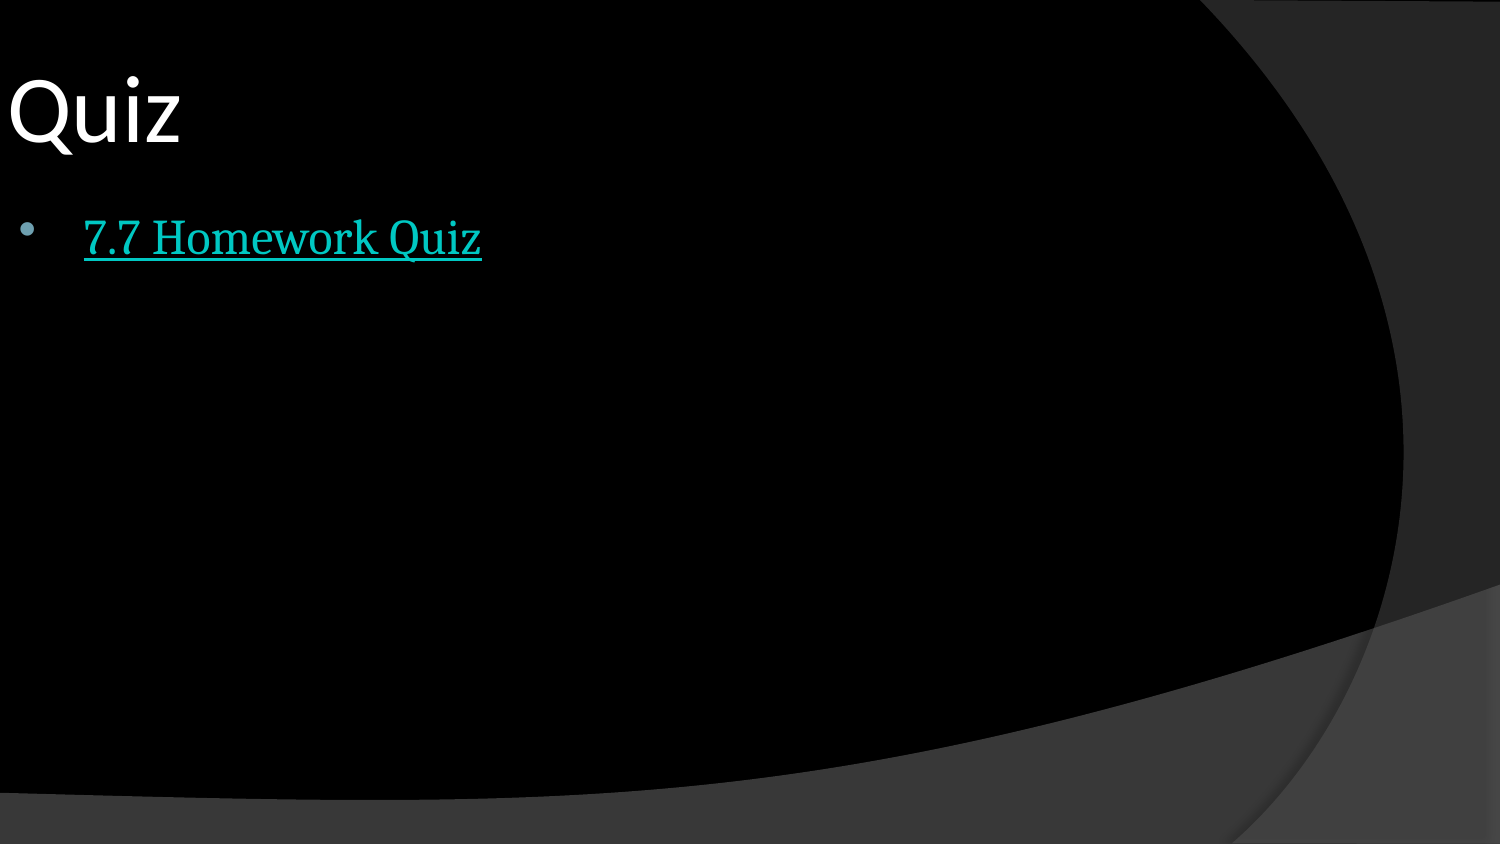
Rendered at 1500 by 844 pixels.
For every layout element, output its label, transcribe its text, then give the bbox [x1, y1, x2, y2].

list 7.7 Homework Quiz [0, 196, 1500, 754]
title Quiz [0, 33, 1500, 175]
